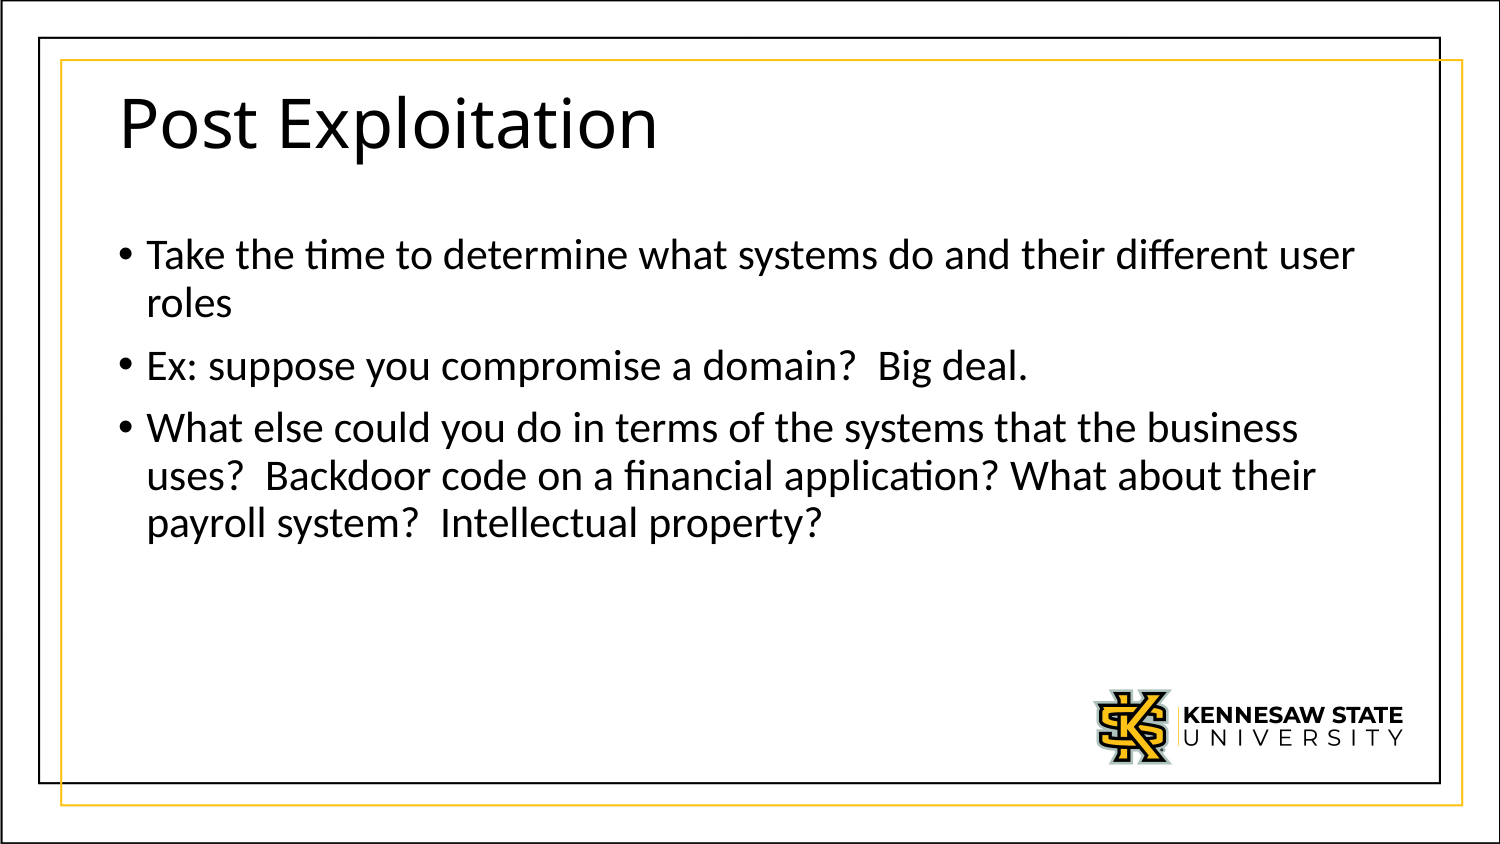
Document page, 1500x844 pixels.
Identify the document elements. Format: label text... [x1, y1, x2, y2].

list Take the time to determine what systems do and their different user roles Ex: suppose you compromise a domain? Big deal. What else could you do in terms of the systems that the business uses? Backdoor code on a financial application? What about their payroll system? Intellectual property? [103, 224, 1397, 760]
title Post Exploitation [103, 44, 1397, 208]
picture [0, 0, 1500, 844]
